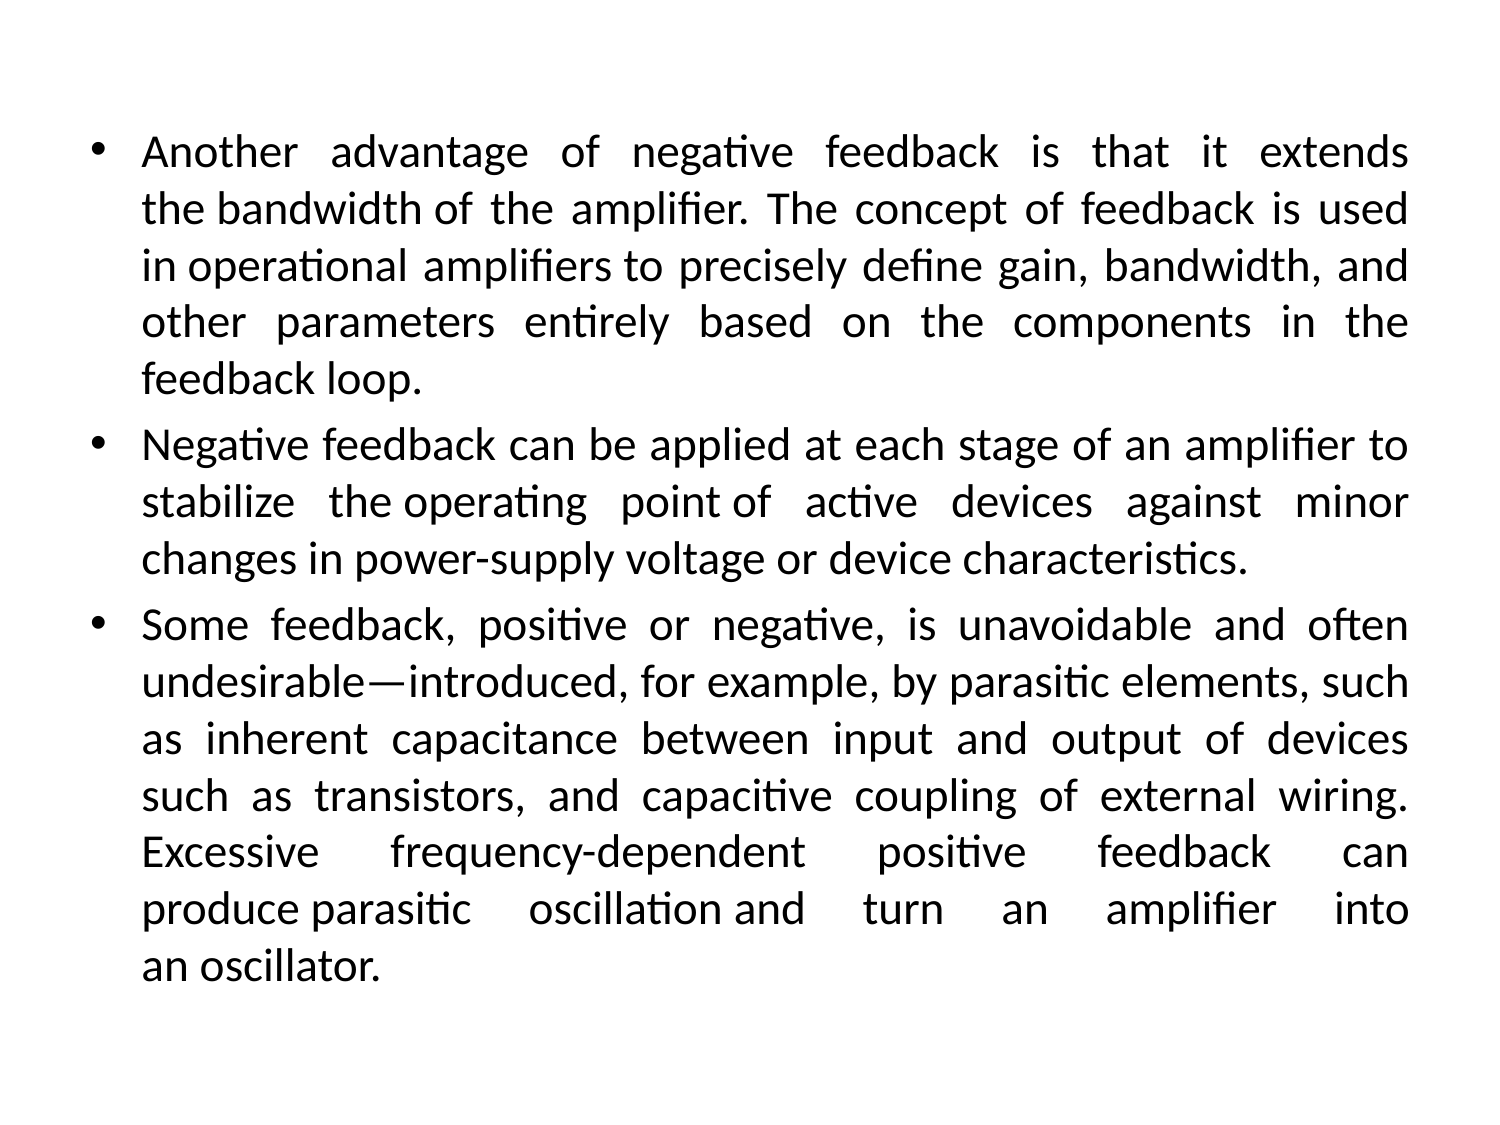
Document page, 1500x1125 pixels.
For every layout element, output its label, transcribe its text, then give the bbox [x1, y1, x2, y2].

list Another advantage of negative feedback is that it extends the bandwidth of the amplifier. The concept of feedback is used in operational amplifiers to precisely define gain, bandwidth, and other parameters entirely based on the components in the feedback loop. Negative feedback can be applied at each stage of an amplifier to stabilize the operating point of active devices against minor changes in power-supply voltage or device characteristics. Some feedback, positive or negative, is unavoidable and often undesirable—introduced, for example, by parasitic elements, such as inherent capacitance between input and output of devices such as transistors, and capacitive coupling of external wiring. Excessive frequency-dependent positive feedback can produce parasitic oscillation and turn an amplifier into an oscillator. [75, 112, 1425, 1005]
